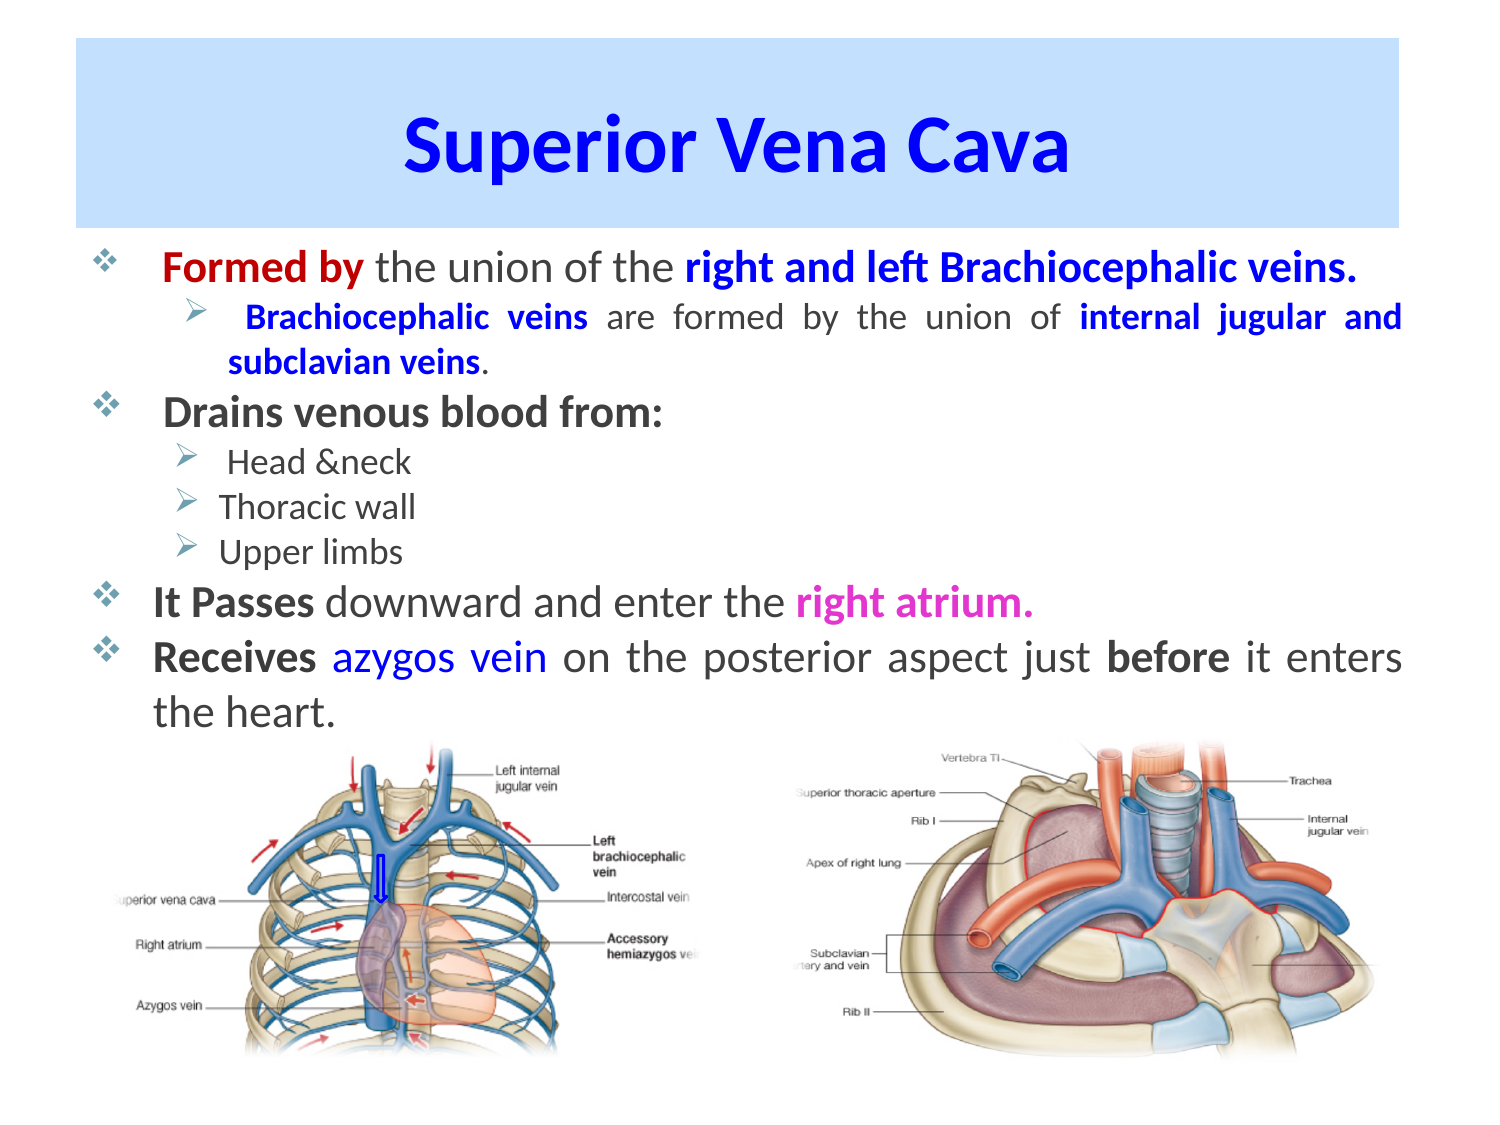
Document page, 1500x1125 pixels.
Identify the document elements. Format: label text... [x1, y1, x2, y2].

list Formed by the union of the right and left Brachiocephalic veins. Brachiocephalic veins are formed by the union of internal jugular and subclavian veins. Drains venous blood from: Head &neck Thoracic wall Upper limbs It Passes downward and enter the right atrium. Receives azygos vein on the posterior aspect just before it enters the heart. [70, 228, 1419, 883]
picture [789, 737, 1382, 1063]
picture [110, 737, 703, 1059]
title Superior Vena Cava [74, 37, 1401, 228]
